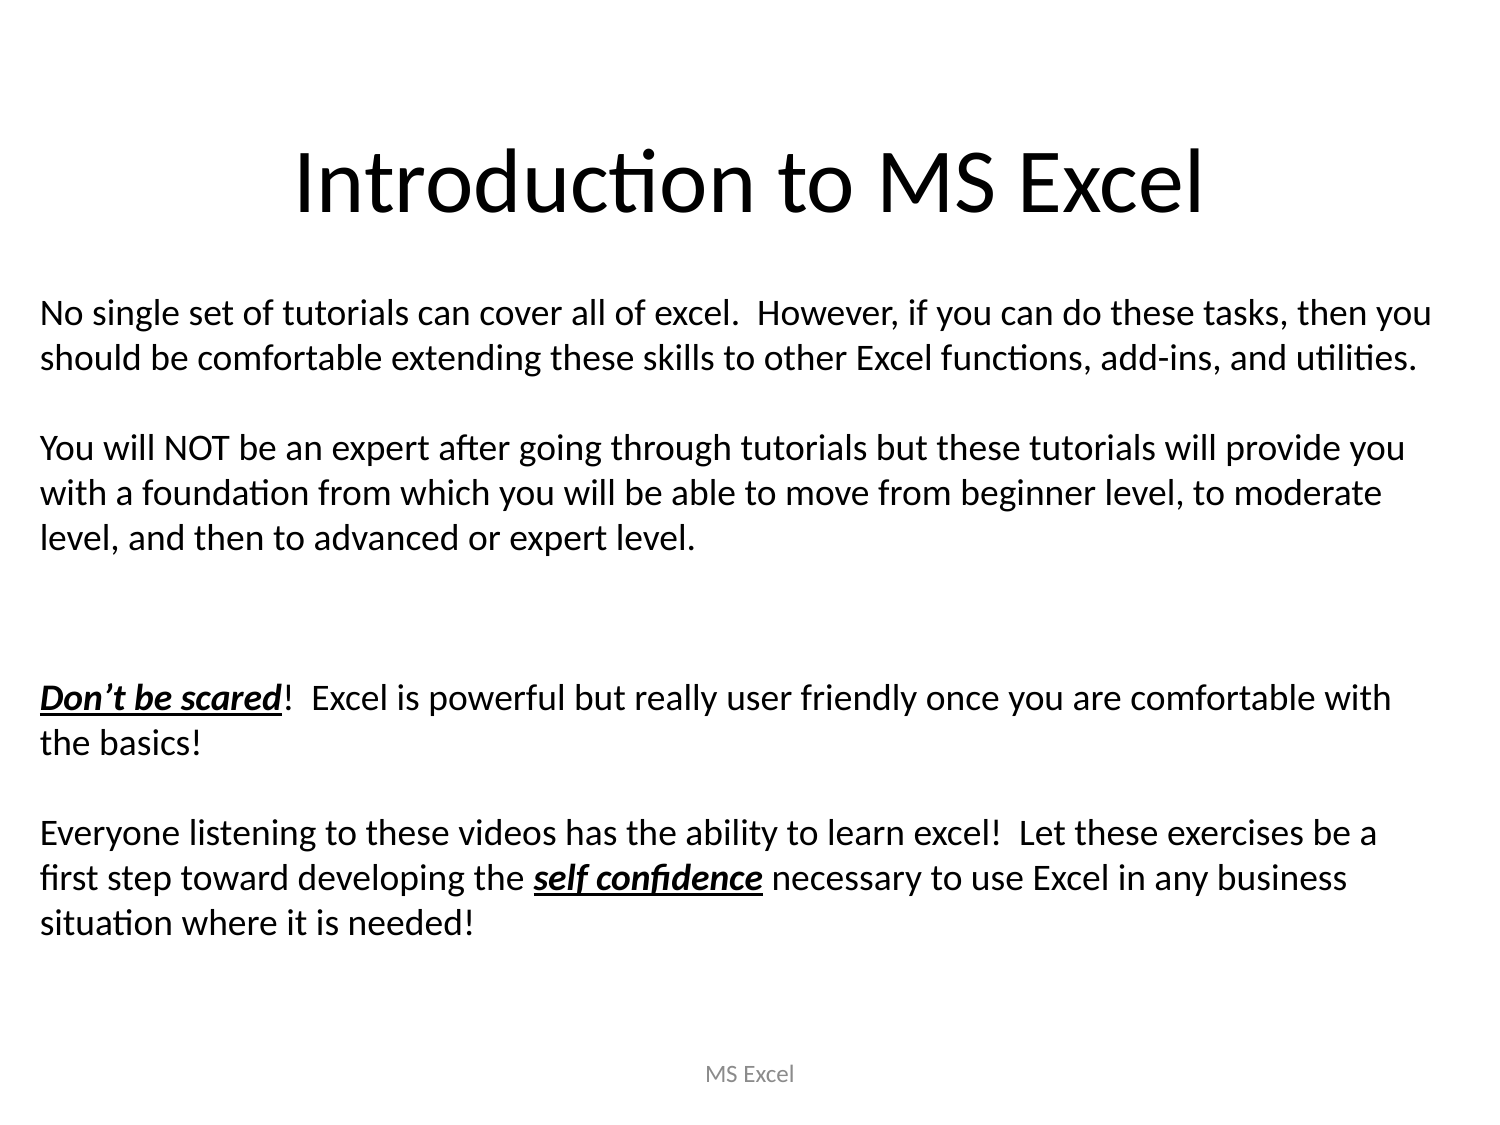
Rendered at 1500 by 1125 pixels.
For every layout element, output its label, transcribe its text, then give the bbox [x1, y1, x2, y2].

footer MS Excel [512, 1042, 988, 1103]
text_box No single set of tutorials can cover all of excel. However, if you can do these tasks, then you should be comfortable extending these skills to other Excel functions, add-ins, and utilities. You will NOT be an expert after going through tutorials but these tutorials will provide you with a foundation from which you will be able to move from beginner level, to moderate level, and then to advanced or expert level. [24, 280, 1475, 566]
title Introduction to MS Excel [112, 55, 1388, 280]
text_box Don’t be scared! Excel is powerful but really user friendly once you are comfortable with the basics! Everyone listening to these videos has the ability to learn excel! Let these exercises be a first step toward developing the self confidence necessary to use Excel in any business situation where it is needed! [24, 665, 1425, 951]
